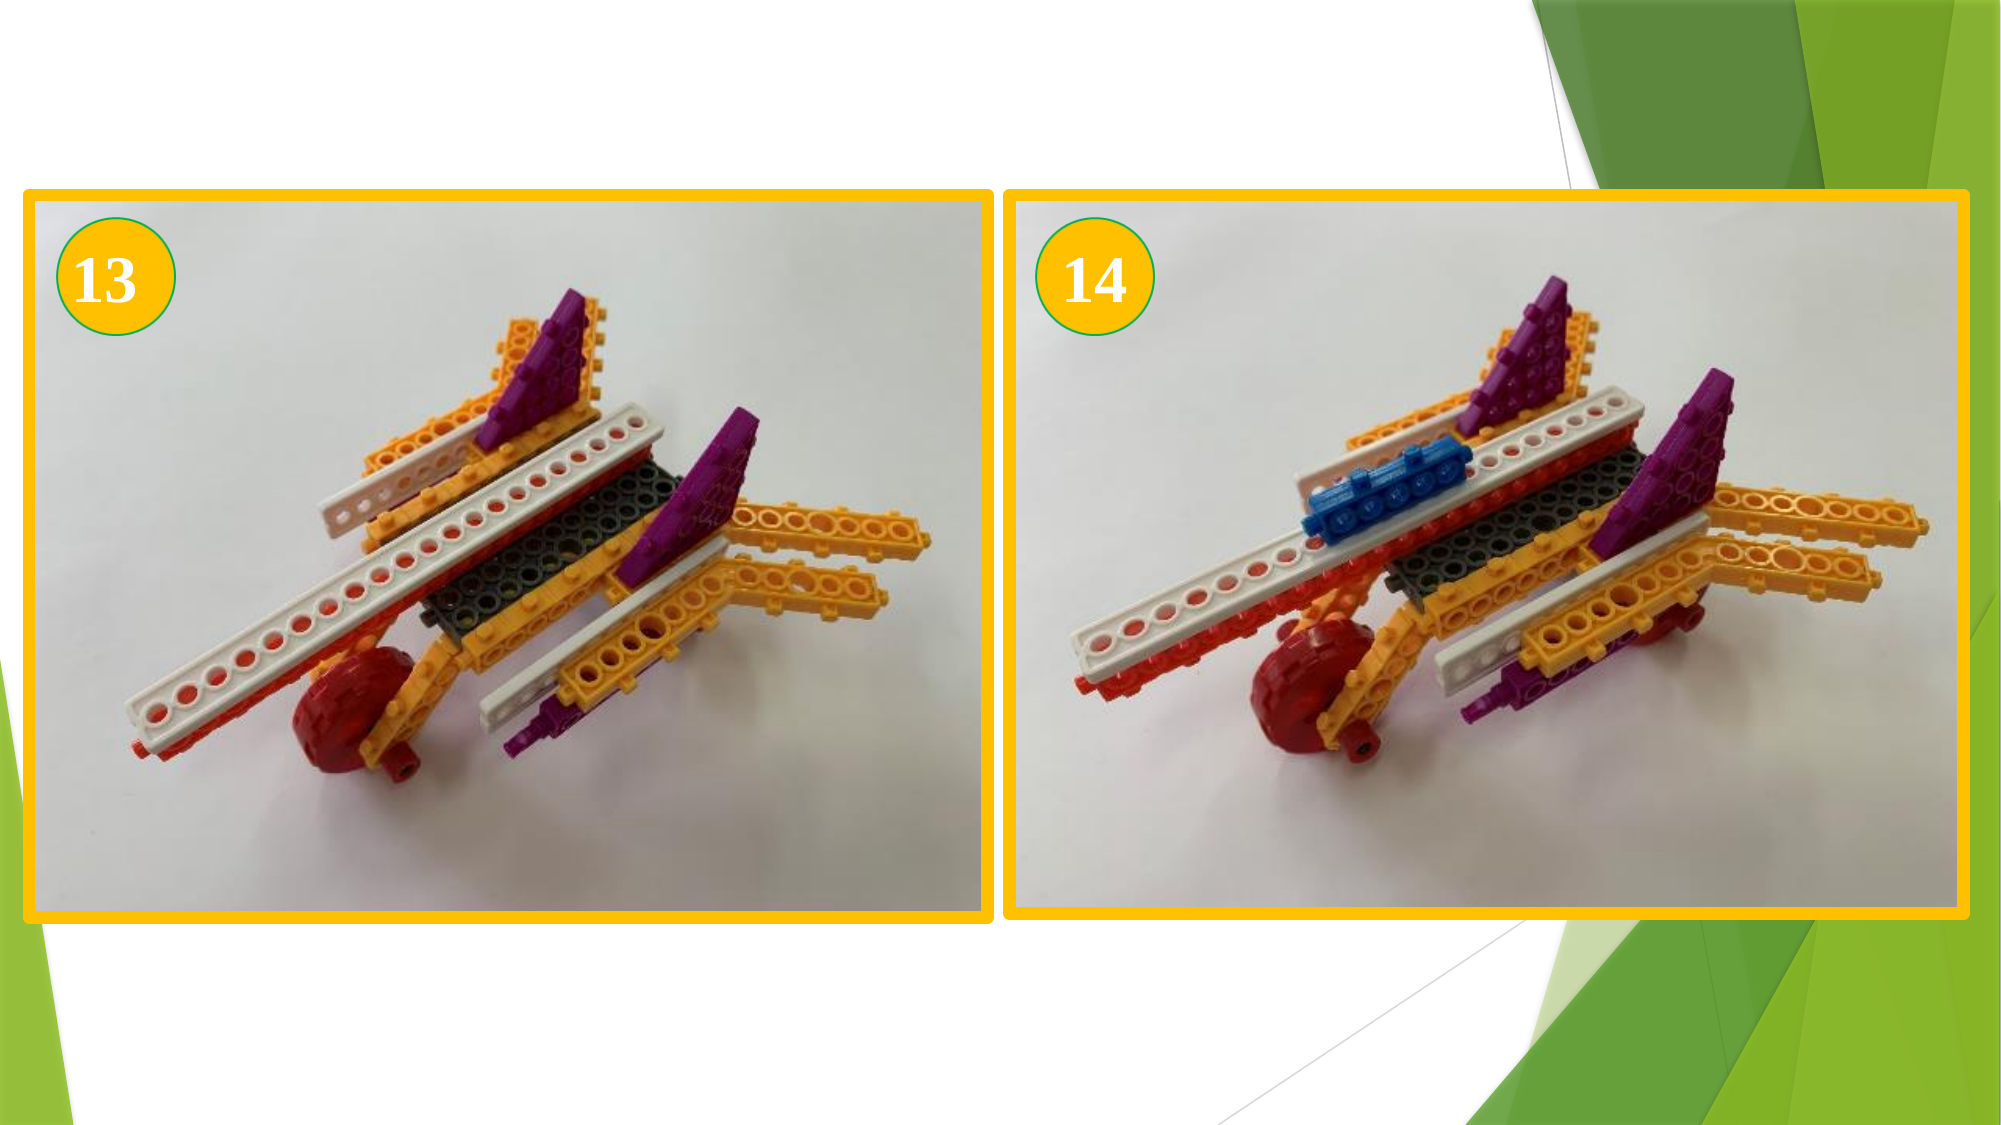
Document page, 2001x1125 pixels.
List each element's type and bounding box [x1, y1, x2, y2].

picture [1015, 200, 1958, 908]
picture [34, 200, 982, 912]
